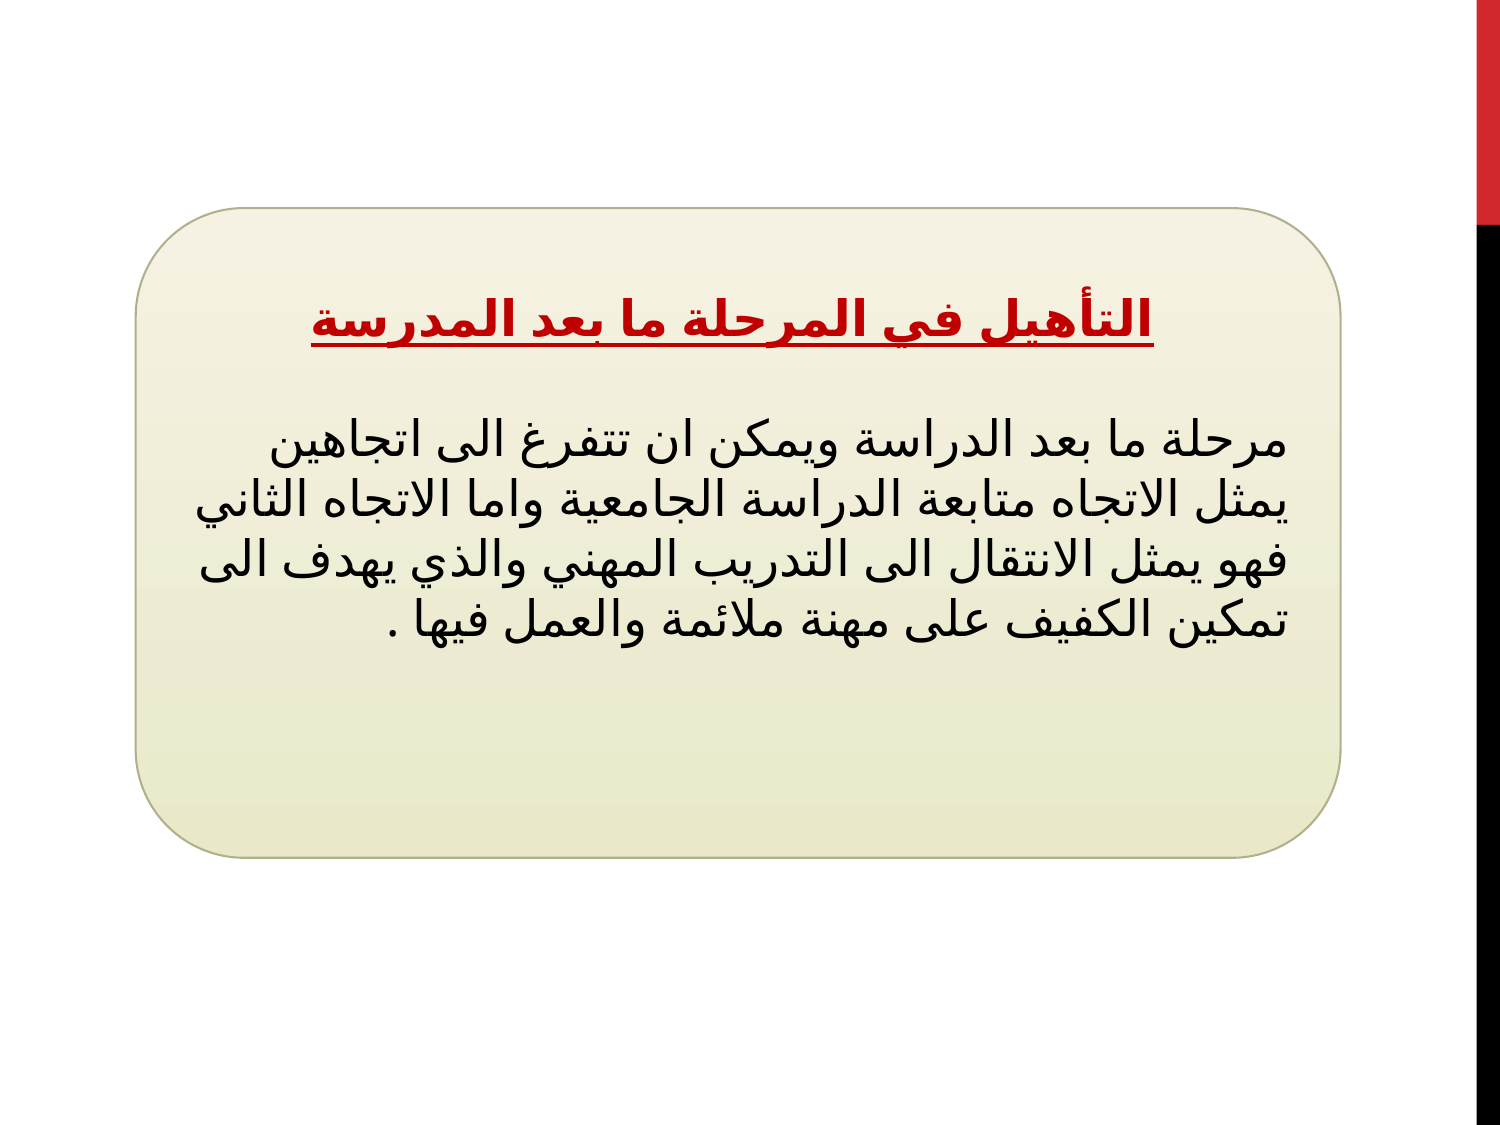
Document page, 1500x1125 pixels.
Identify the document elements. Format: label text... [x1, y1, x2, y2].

text_box [134, 207, 1342, 859]
text_box التأهيل في المرحلة ما بعد المدرسة مرحلة ما بعد الدراسة ويمكن ان تتفرغ الى اتجاهين يمثل الاتجاه متابعة الدراسة الجامعية واما الاتجاه الثاني فهو يمثل الانتقال الى التدريب المهني والذي يهدف الى تمكين الكفيف على مهنة ملائمة والعمل فيها . [159, 278, 1306, 654]
